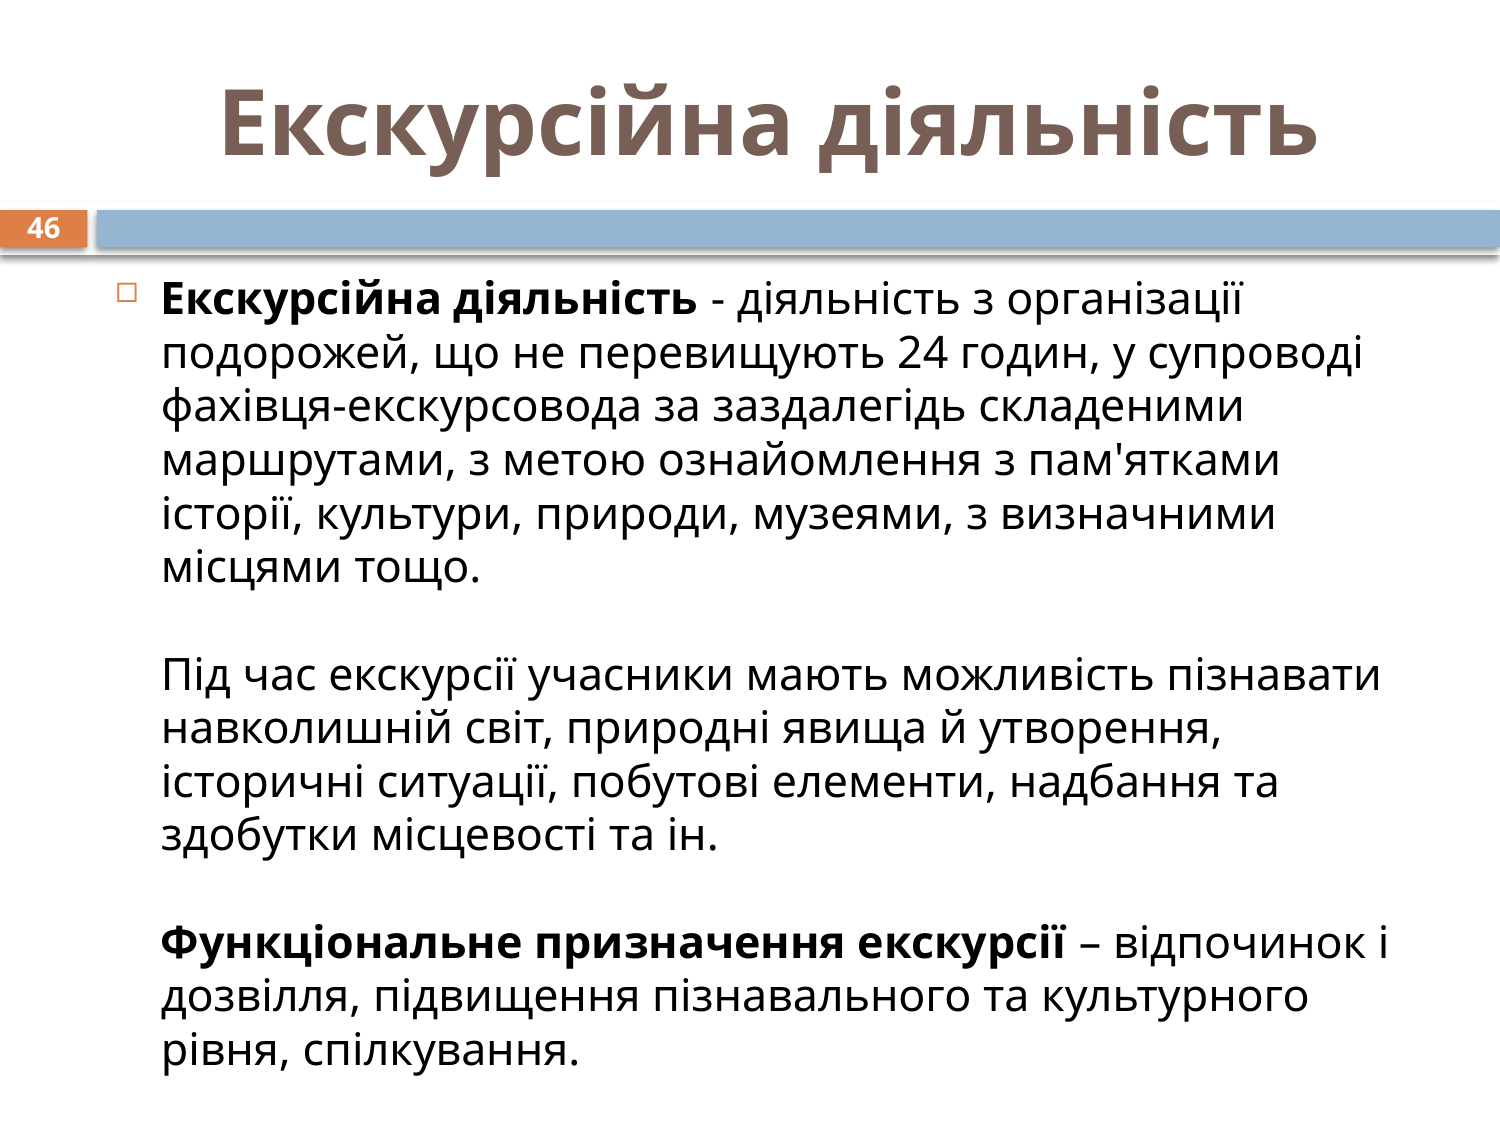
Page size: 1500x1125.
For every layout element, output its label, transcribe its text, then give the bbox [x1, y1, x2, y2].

title Екскурсійна діяльність [100, 37, 1438, 200]
list Екскурсійна діяльність - діяльність з організації подорожей, що не перевищують 24 годин, у супроводі фахівця-екскурсовода за заздалегідь складеними маршрутами, з метою ознайомлення з пам'ятками історії, культури, природи, музеями, з визначними місцями тощо. Під час екскурсії учасники мають можливість пізнавати навколишній світ, природні явища й утворення, історичні ситуації, побутові елементи, надбання та здобутки місцевості та ін. Функціональне призначення екскурсії – відпочинок і дозвілля, підвищення пізнавального та культурного рівня, спілкування. [100, 262, 1447, 1083]
slide_number 46 [0, 208, 88, 249]
